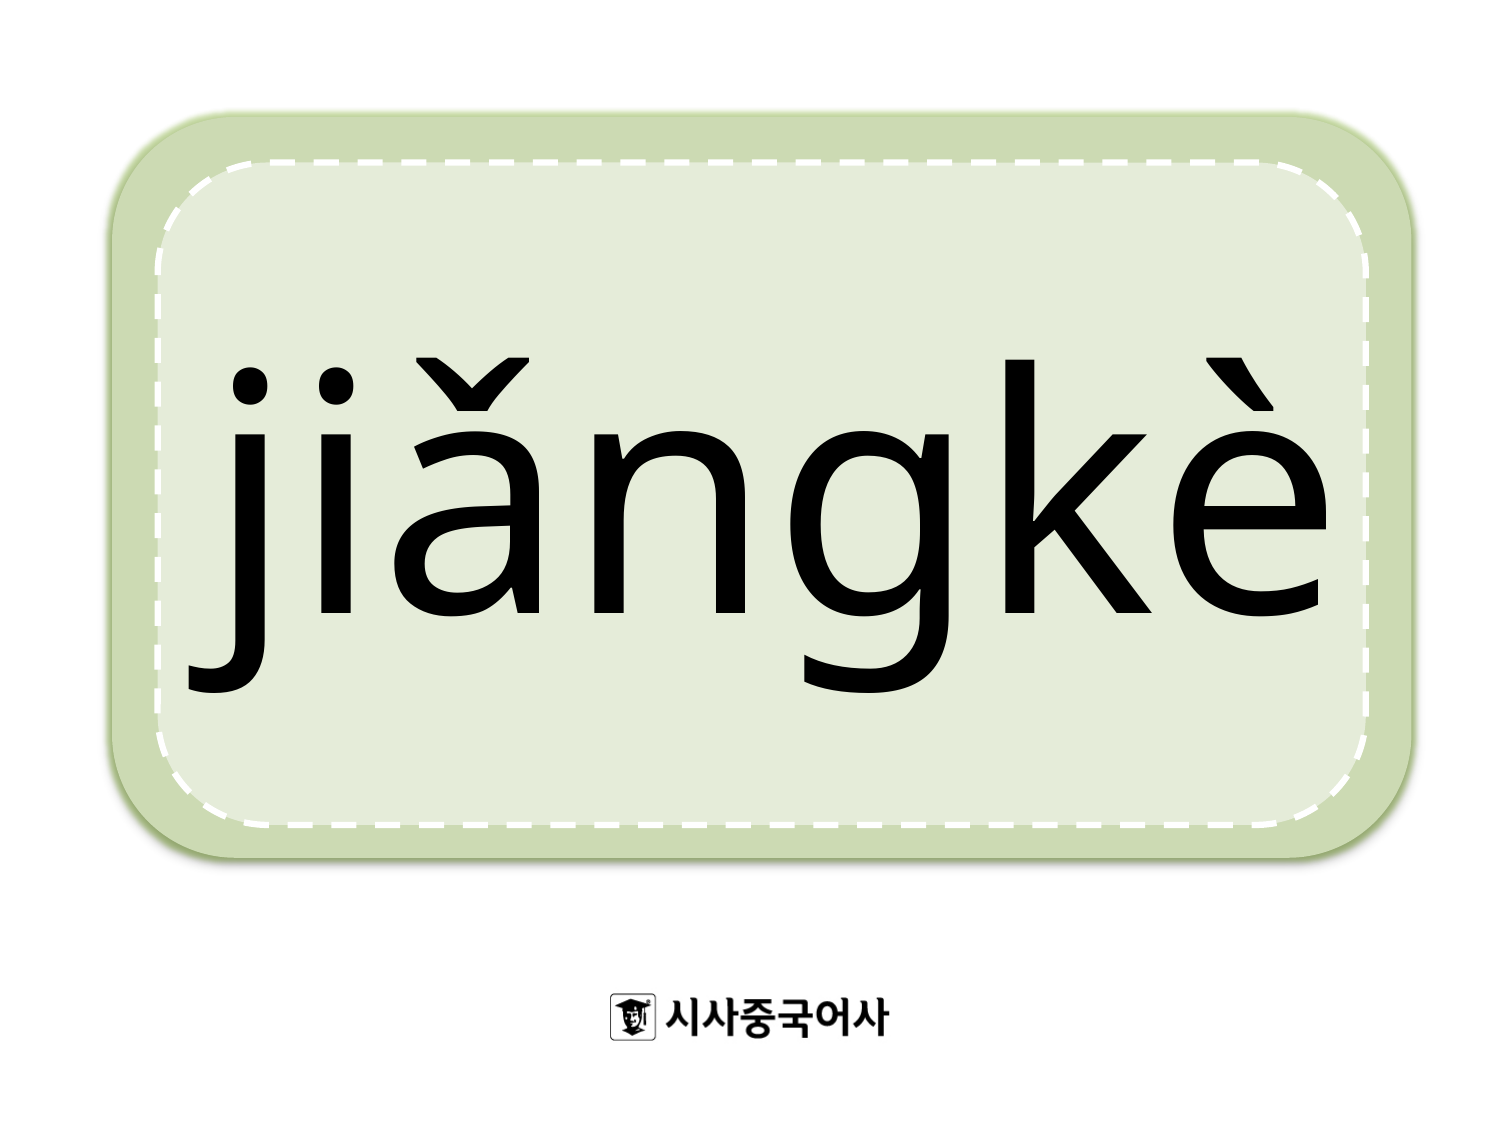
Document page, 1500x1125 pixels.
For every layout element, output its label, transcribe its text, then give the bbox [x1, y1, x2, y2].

text_box jiǎngkè [171, 149, 1380, 812]
picture [602, 987, 898, 1047]
